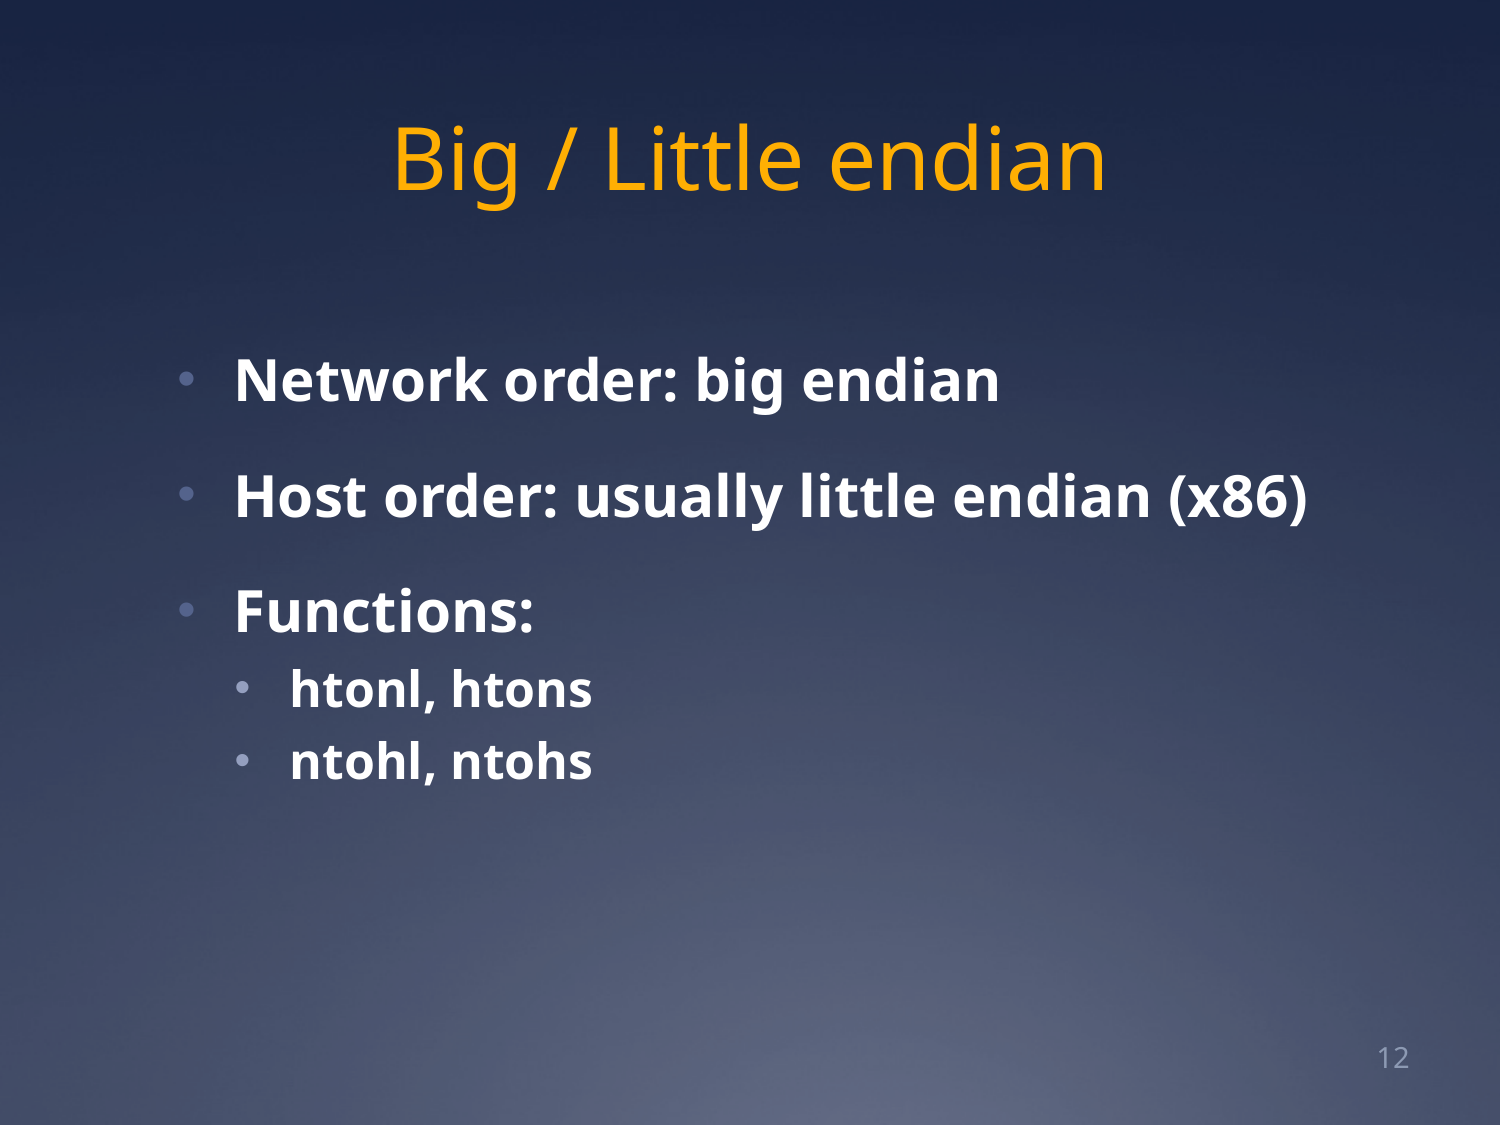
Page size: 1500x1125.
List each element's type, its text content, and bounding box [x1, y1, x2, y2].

slide_number 12 [1325, 1029, 1425, 1090]
list Network order: big endian Host order: usually little endian (x86) Functions: htonl, htons ntohl, ntohs [162, 335, 1338, 1005]
title Big / Little endian [100, 95, 1400, 225]
